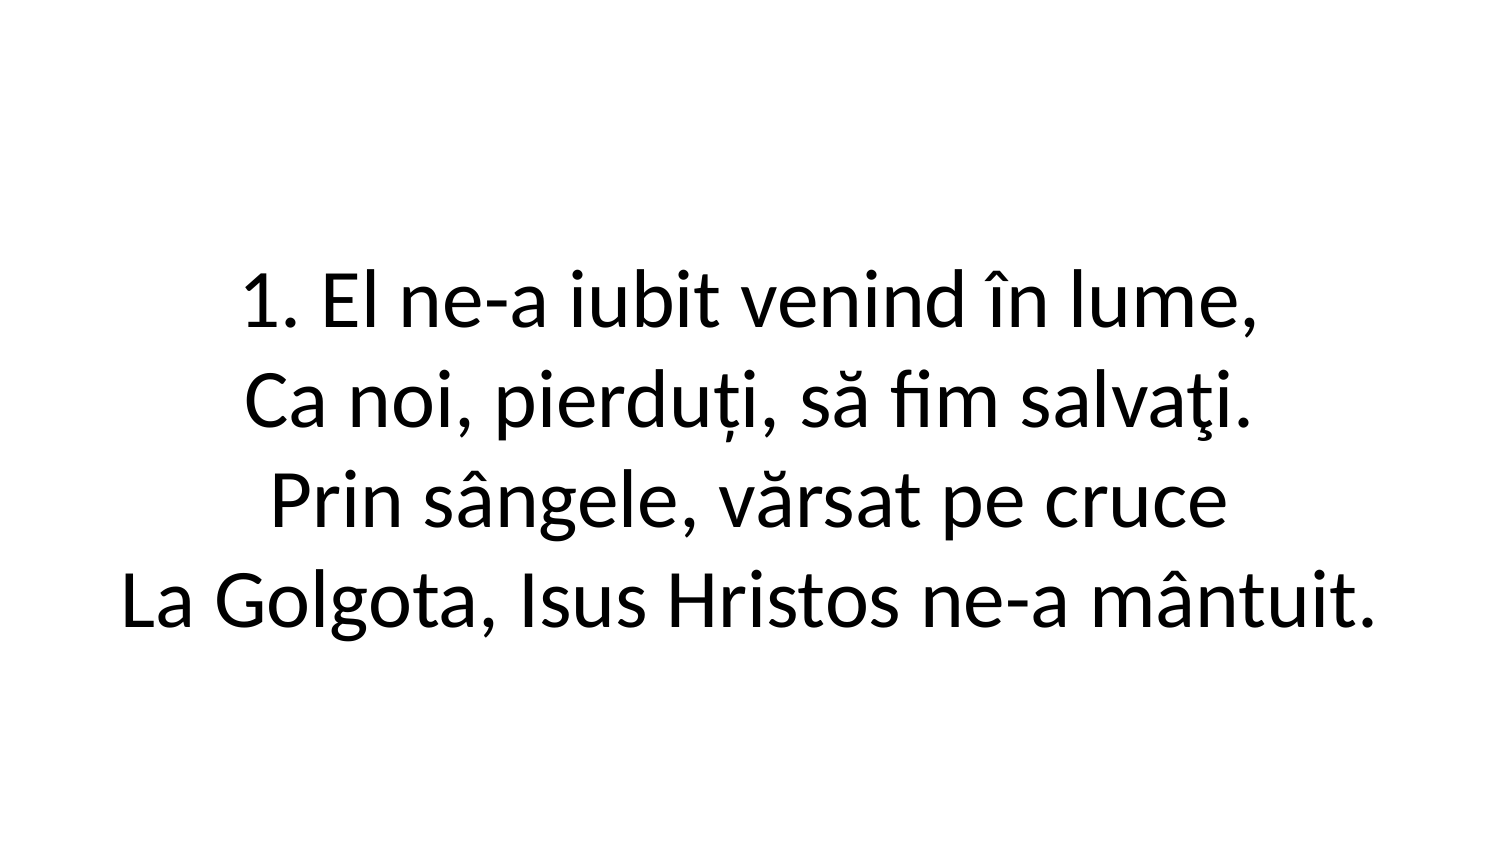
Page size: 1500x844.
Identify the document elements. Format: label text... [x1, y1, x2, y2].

text_box 1. El ne-a iubit venind în lume, Ca noi, pierduți, să fim salvaţi. Prin sângele, vărsat pe cruce La Golgota, Isus Hristos ne-a mântuit. [105, 192, 1395, 652]
